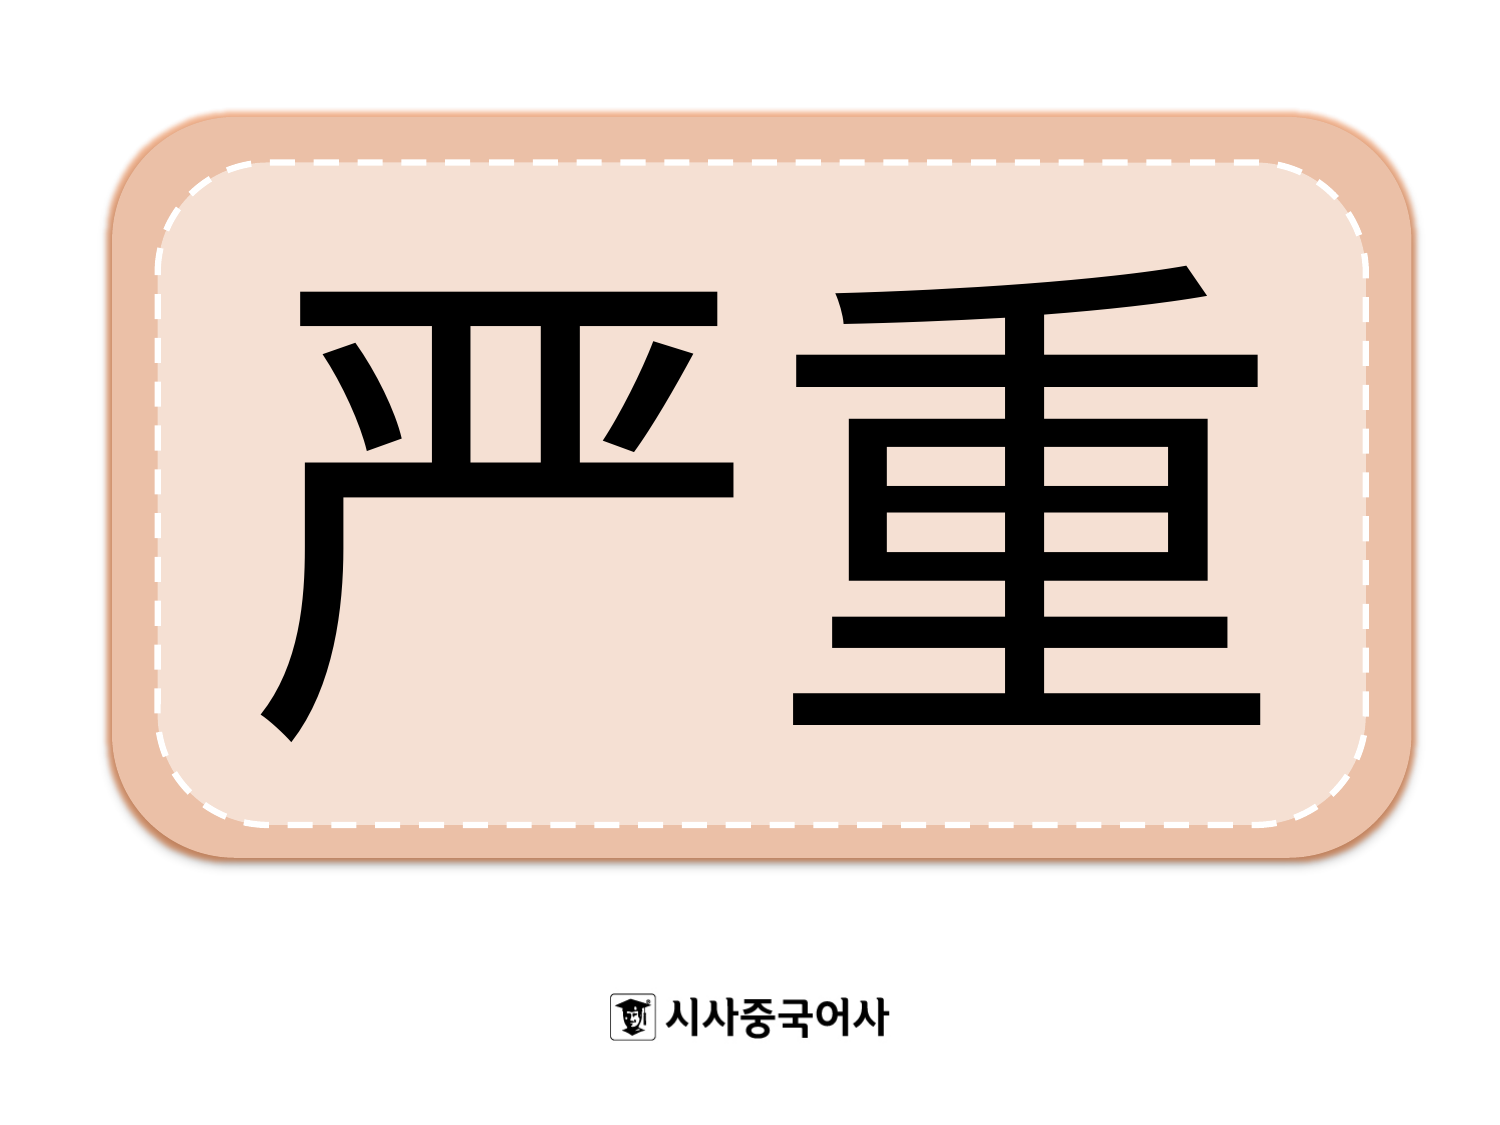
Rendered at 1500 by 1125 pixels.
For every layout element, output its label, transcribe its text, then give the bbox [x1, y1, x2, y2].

picture [602, 987, 898, 1047]
text_box 严重 [162, 160, 1371, 824]
